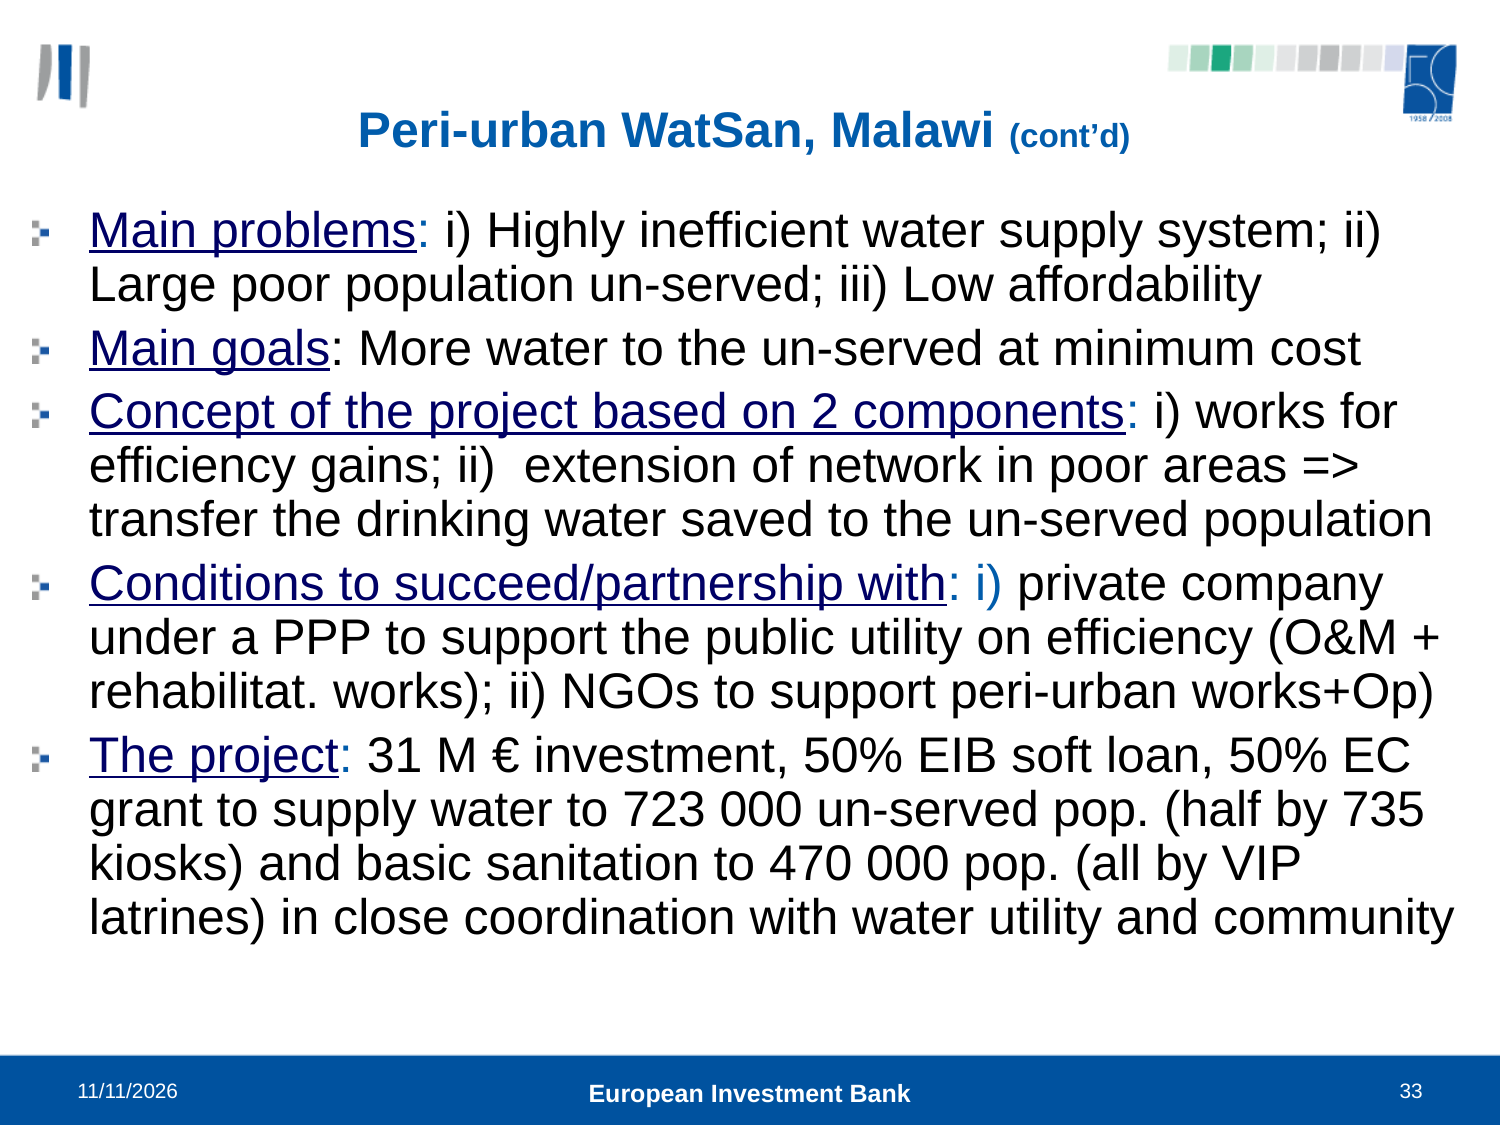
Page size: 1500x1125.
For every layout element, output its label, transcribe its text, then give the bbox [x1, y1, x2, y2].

list Main problems: i) Highly inefficient water supply system; ii) Large poor population un-served; iii) Low affordability Main goals: More water to the un-served at minimum cost Concept of the project based on 2 components: i) works for efficiency gains; ii) extension of network in poor areas => transfer the drinking water saved to the un-served population Conditions to succeed/partnership with: i) private company under a PPP to support the public utility on efficiency (O&M + rehabilitat. works); ii) NGOs to support peri-urban works+Op) The project: 31 M € investment, 50% EIB soft loan, 50% EC grant to supply water to 723 000 un-served pop. (half by 735 kiosks) and basic sanitation to 470 000 pop. (all by VIP latrines) in close coordination with water utility and community [17, 196, 1483, 1024]
title Peri-urban WatSan, Malawi (cont’d) [29, 89, 1460, 185]
slide_number 33 [1274, 1070, 1438, 1125]
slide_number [62, 1070, 226, 1125]
picture [0, 0, 1500, 1125]
footer European Investment Bank [229, 1070, 1271, 1125]
